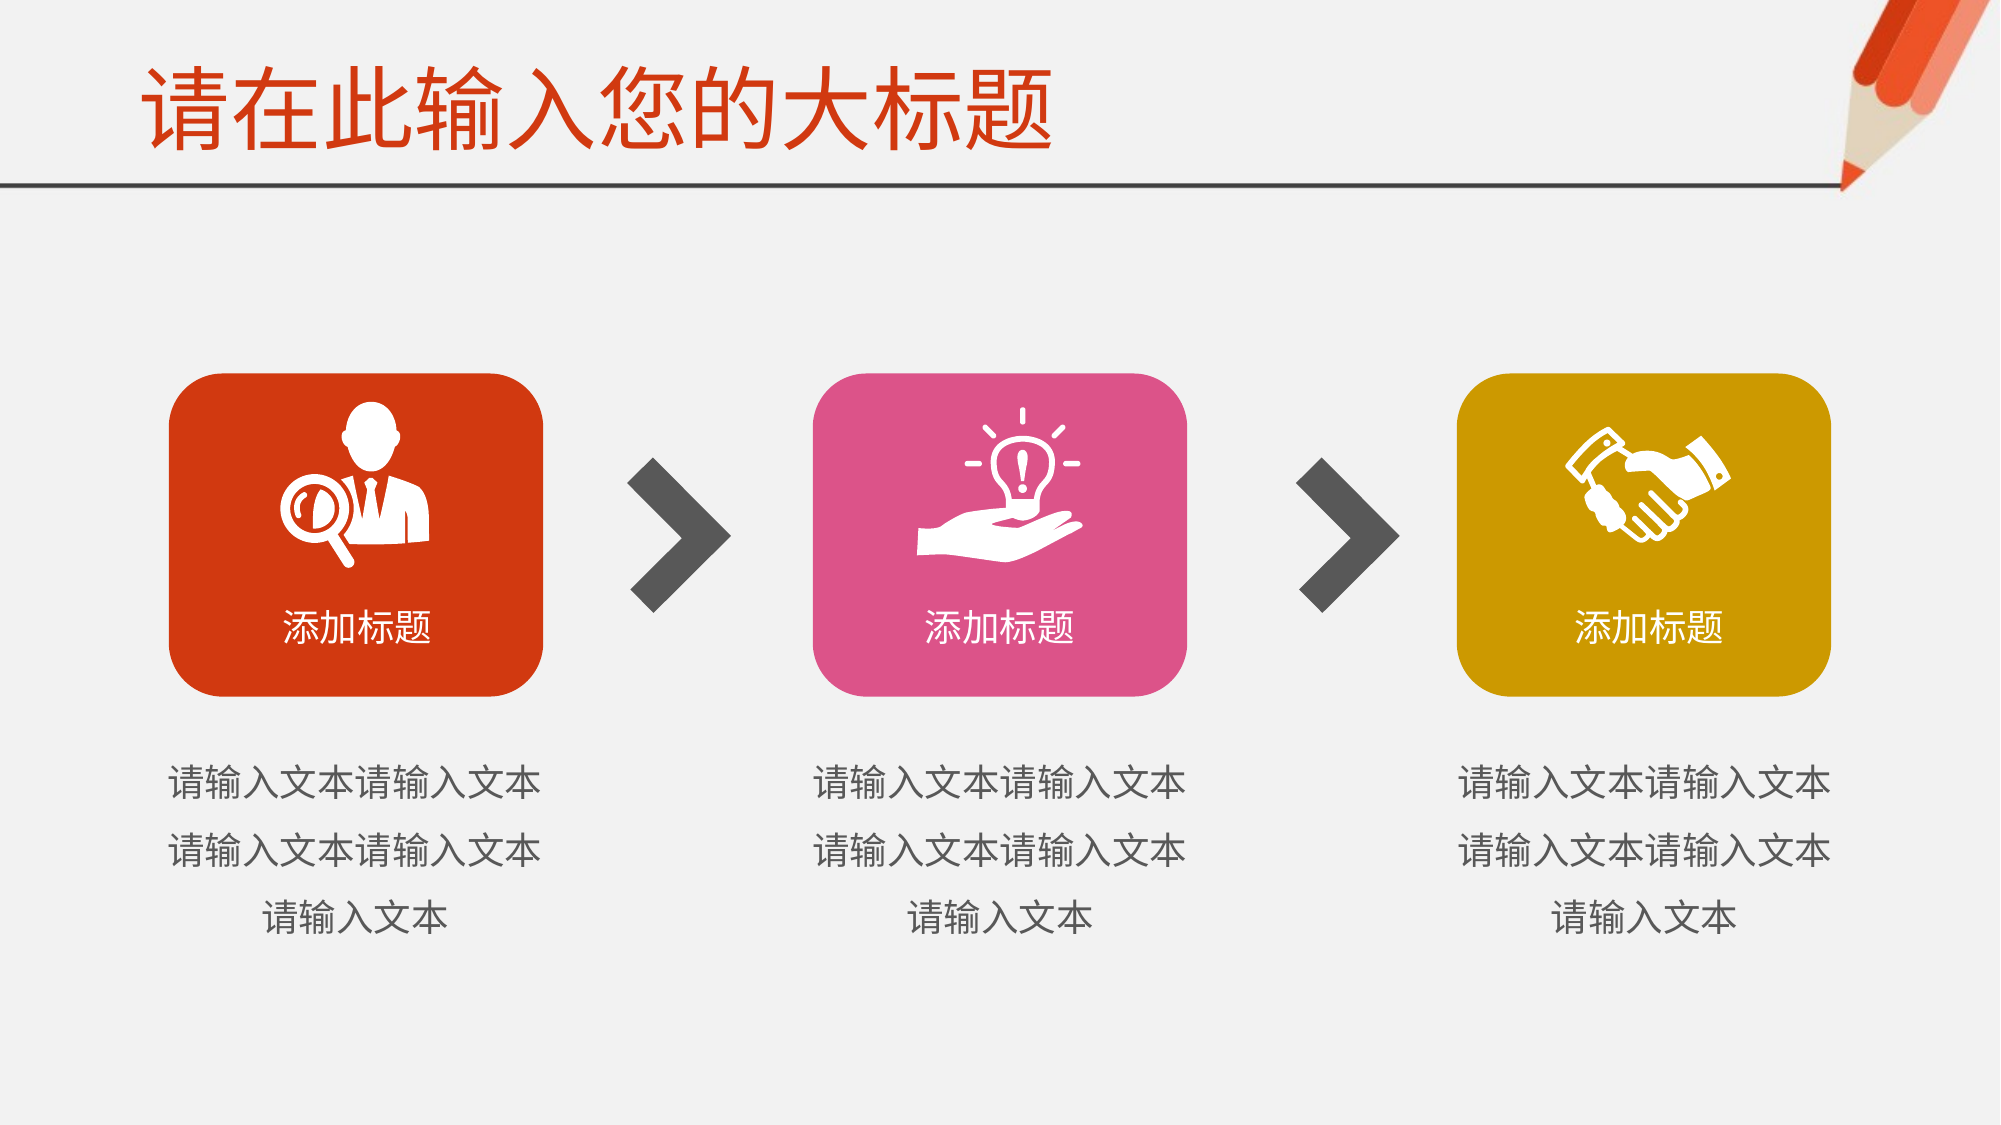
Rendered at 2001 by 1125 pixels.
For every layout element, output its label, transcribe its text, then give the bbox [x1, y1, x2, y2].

text_box [625, 455, 733, 615]
text_box 添加标题 [230, 596, 484, 657]
title 请在此输入您的大标题 [123, 17, 1876, 172]
text_box 请输入文本请输入文本请输入文本请输入文本请输入文本 [149, 724, 560, 952]
text_box [341, 401, 401, 472]
text_box 添加标题 [1523, 596, 1776, 657]
text_box [982, 424, 997, 439]
picture [0, 0, 2000, 1125]
text_box [1455, 372, 1833, 698]
text_box [1685, 435, 1732, 491]
text_box [811, 372, 1189, 698]
text_box [1294, 455, 1402, 615]
text_box [340, 475, 430, 545]
text_box 添加标题 [873, 596, 1127, 657]
text_box 请输入文本请输入文本请输入文本请输入文本请输入文本 [1439, 724, 1850, 952]
text_box [1020, 407, 1026, 425]
text_box [280, 474, 355, 568]
text_box 请输入文本请输入文本请输入文本请输入文本请输入文本 [794, 724, 1205, 952]
text_box [916, 435, 1083, 563]
text_box [1565, 426, 1711, 543]
text_box [167, 372, 545, 698]
text_box [1051, 424, 1066, 439]
